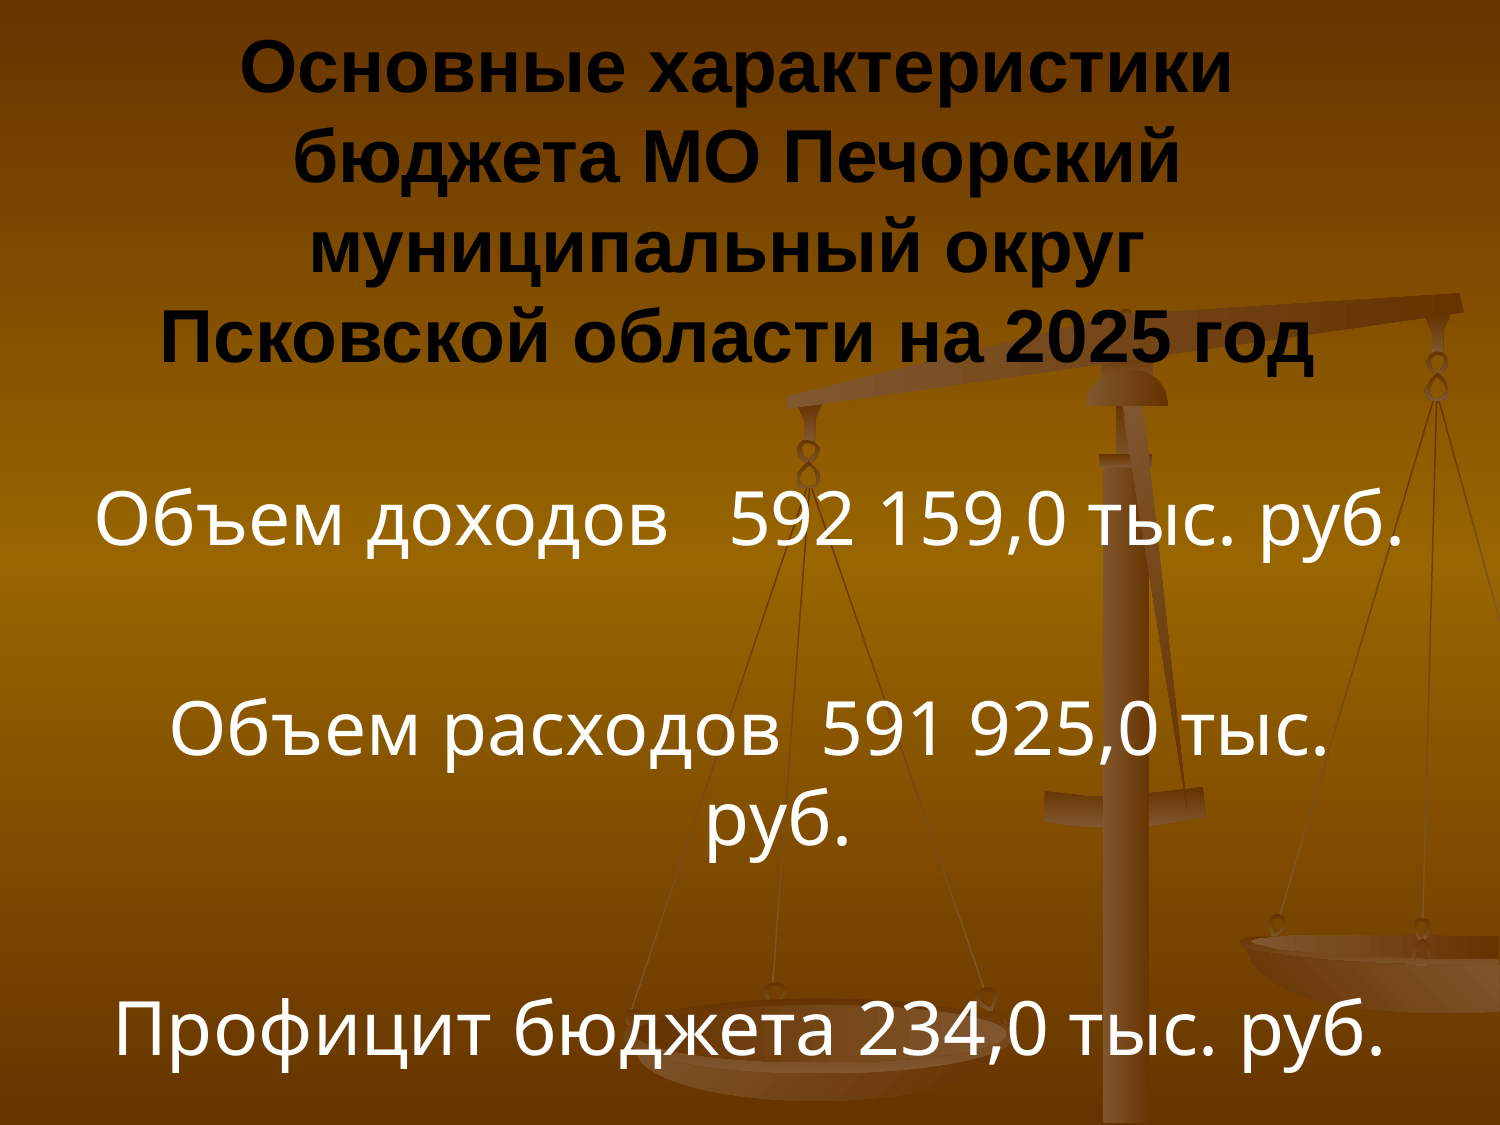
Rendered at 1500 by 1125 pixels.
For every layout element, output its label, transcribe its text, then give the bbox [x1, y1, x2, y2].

list Объем доходов 592 159,0 тыс. руб. Объем расходов 591 925,0 тыс. руб. Профицит бюджета 234,0 тыс. руб. [74, 462, 1426, 1088]
title Основные характеристики бюджета МО Печорский муниципальный округ Псковской области на 2025 год [74, 45, 1401, 351]
